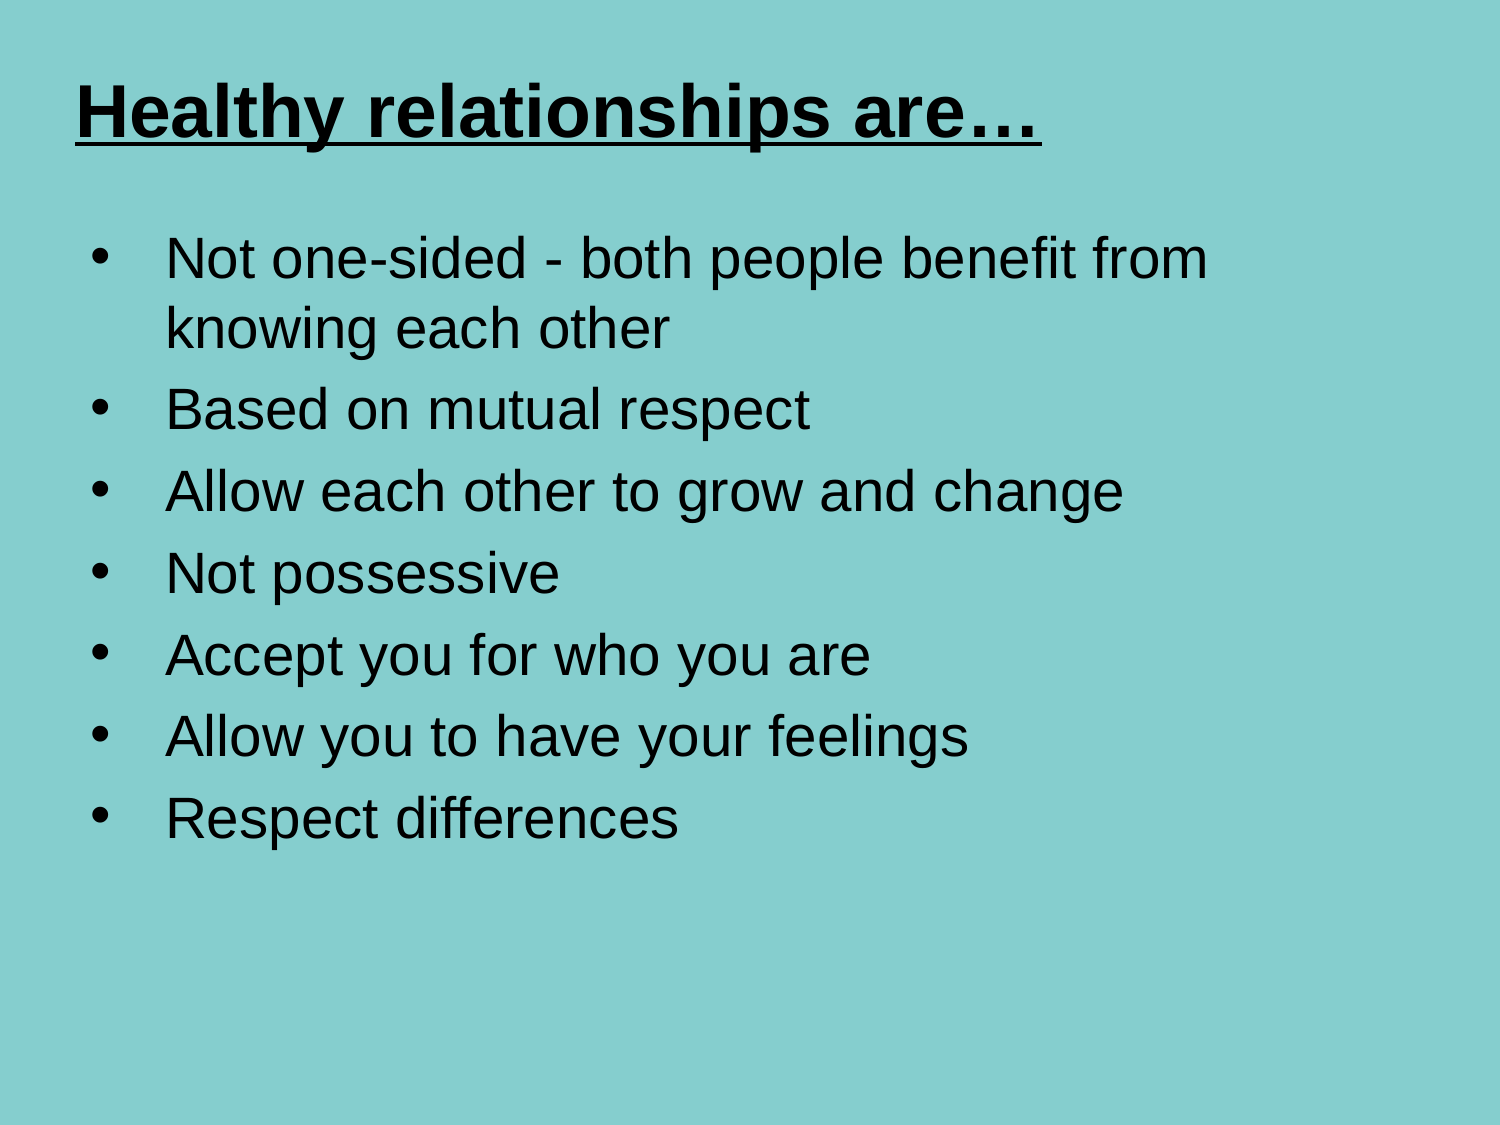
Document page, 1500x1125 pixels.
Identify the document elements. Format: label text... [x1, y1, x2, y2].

list Not one-sided - both people benefit from knowing each other Based on mutual respect Allow each other to grow and change Not possessive Accept you for who you are Allow you to have your feelings Respect differences [75, 212, 1375, 850]
title Healthy relationships are… [75, 62, 1438, 213]
